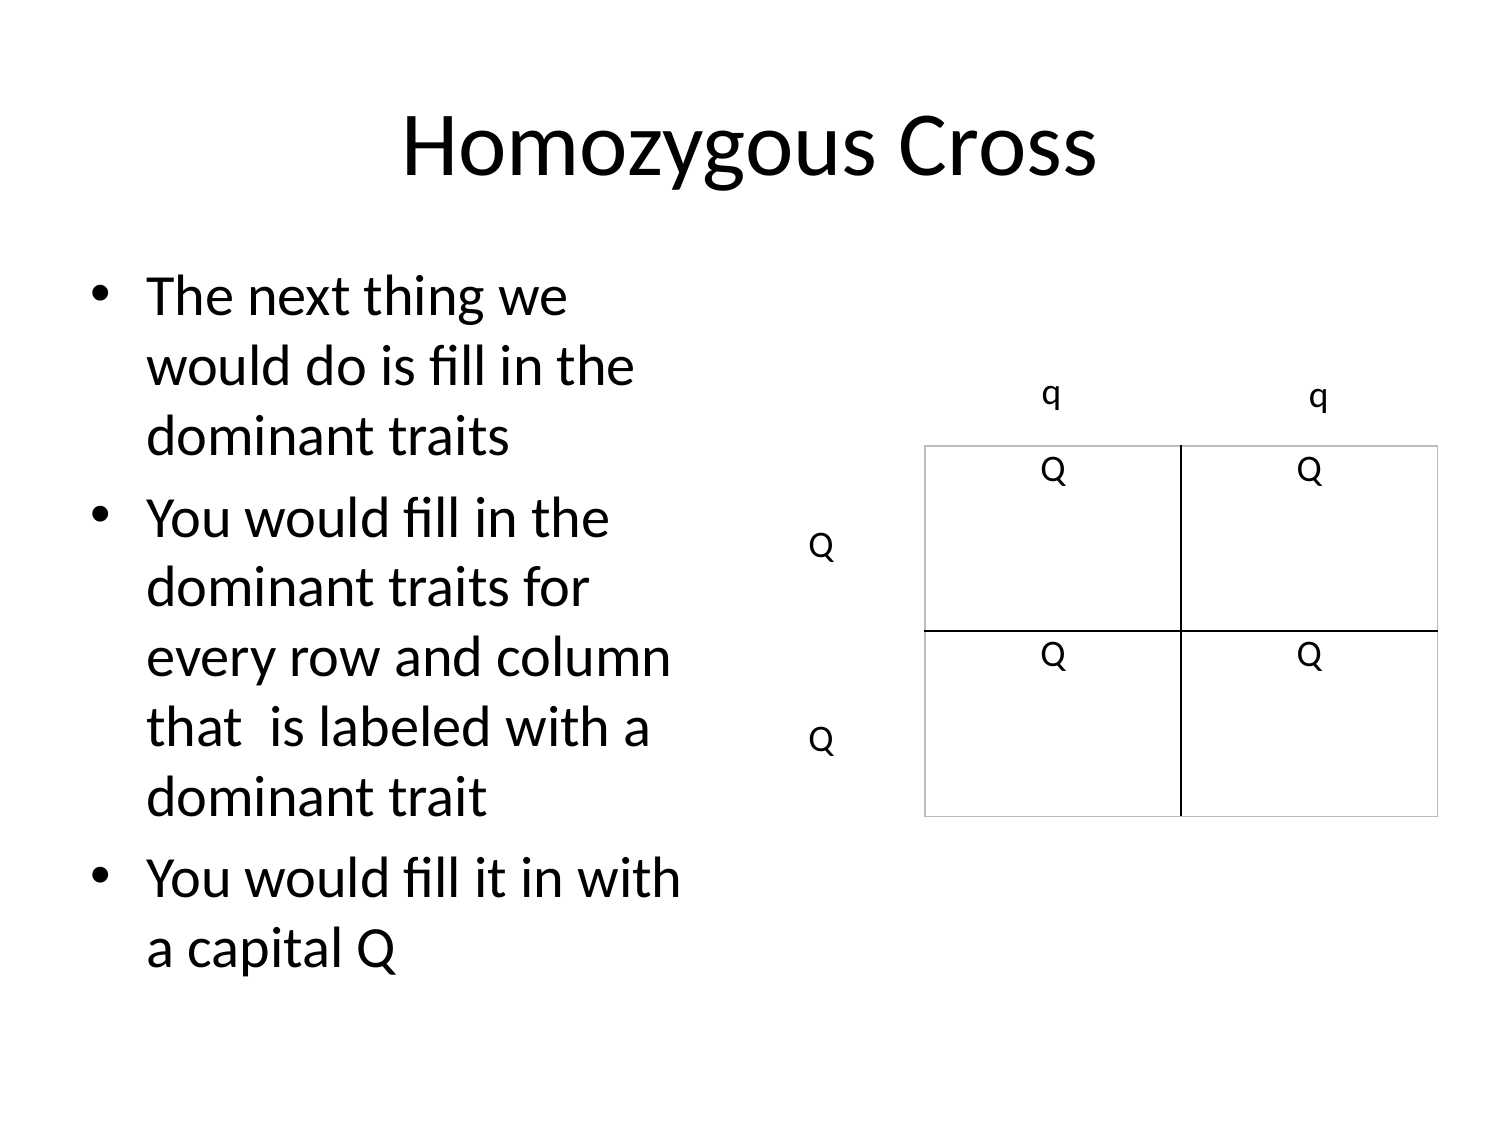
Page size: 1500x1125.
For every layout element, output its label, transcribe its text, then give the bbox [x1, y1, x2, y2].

list The next thing we would do is fill in the dominant traits You would fill in the dominant traits for every row and column that is labeled with a dominant trait You would fill it in with a capital Q [75, 249, 738, 993]
table_cell Q [926, 632, 1180, 816]
table_cell Q [1182, 632, 1437, 816]
table_header Q [1182, 447, 1437, 630]
text_box Q [739, 512, 903, 573]
title Homozygous Cross [75, 45, 1425, 233]
text_box q [1267, 362, 1371, 423]
text_box Q [739, 706, 903, 767]
table_header Q [926, 447, 1180, 630]
text_box q [999, 360, 1104, 420]
